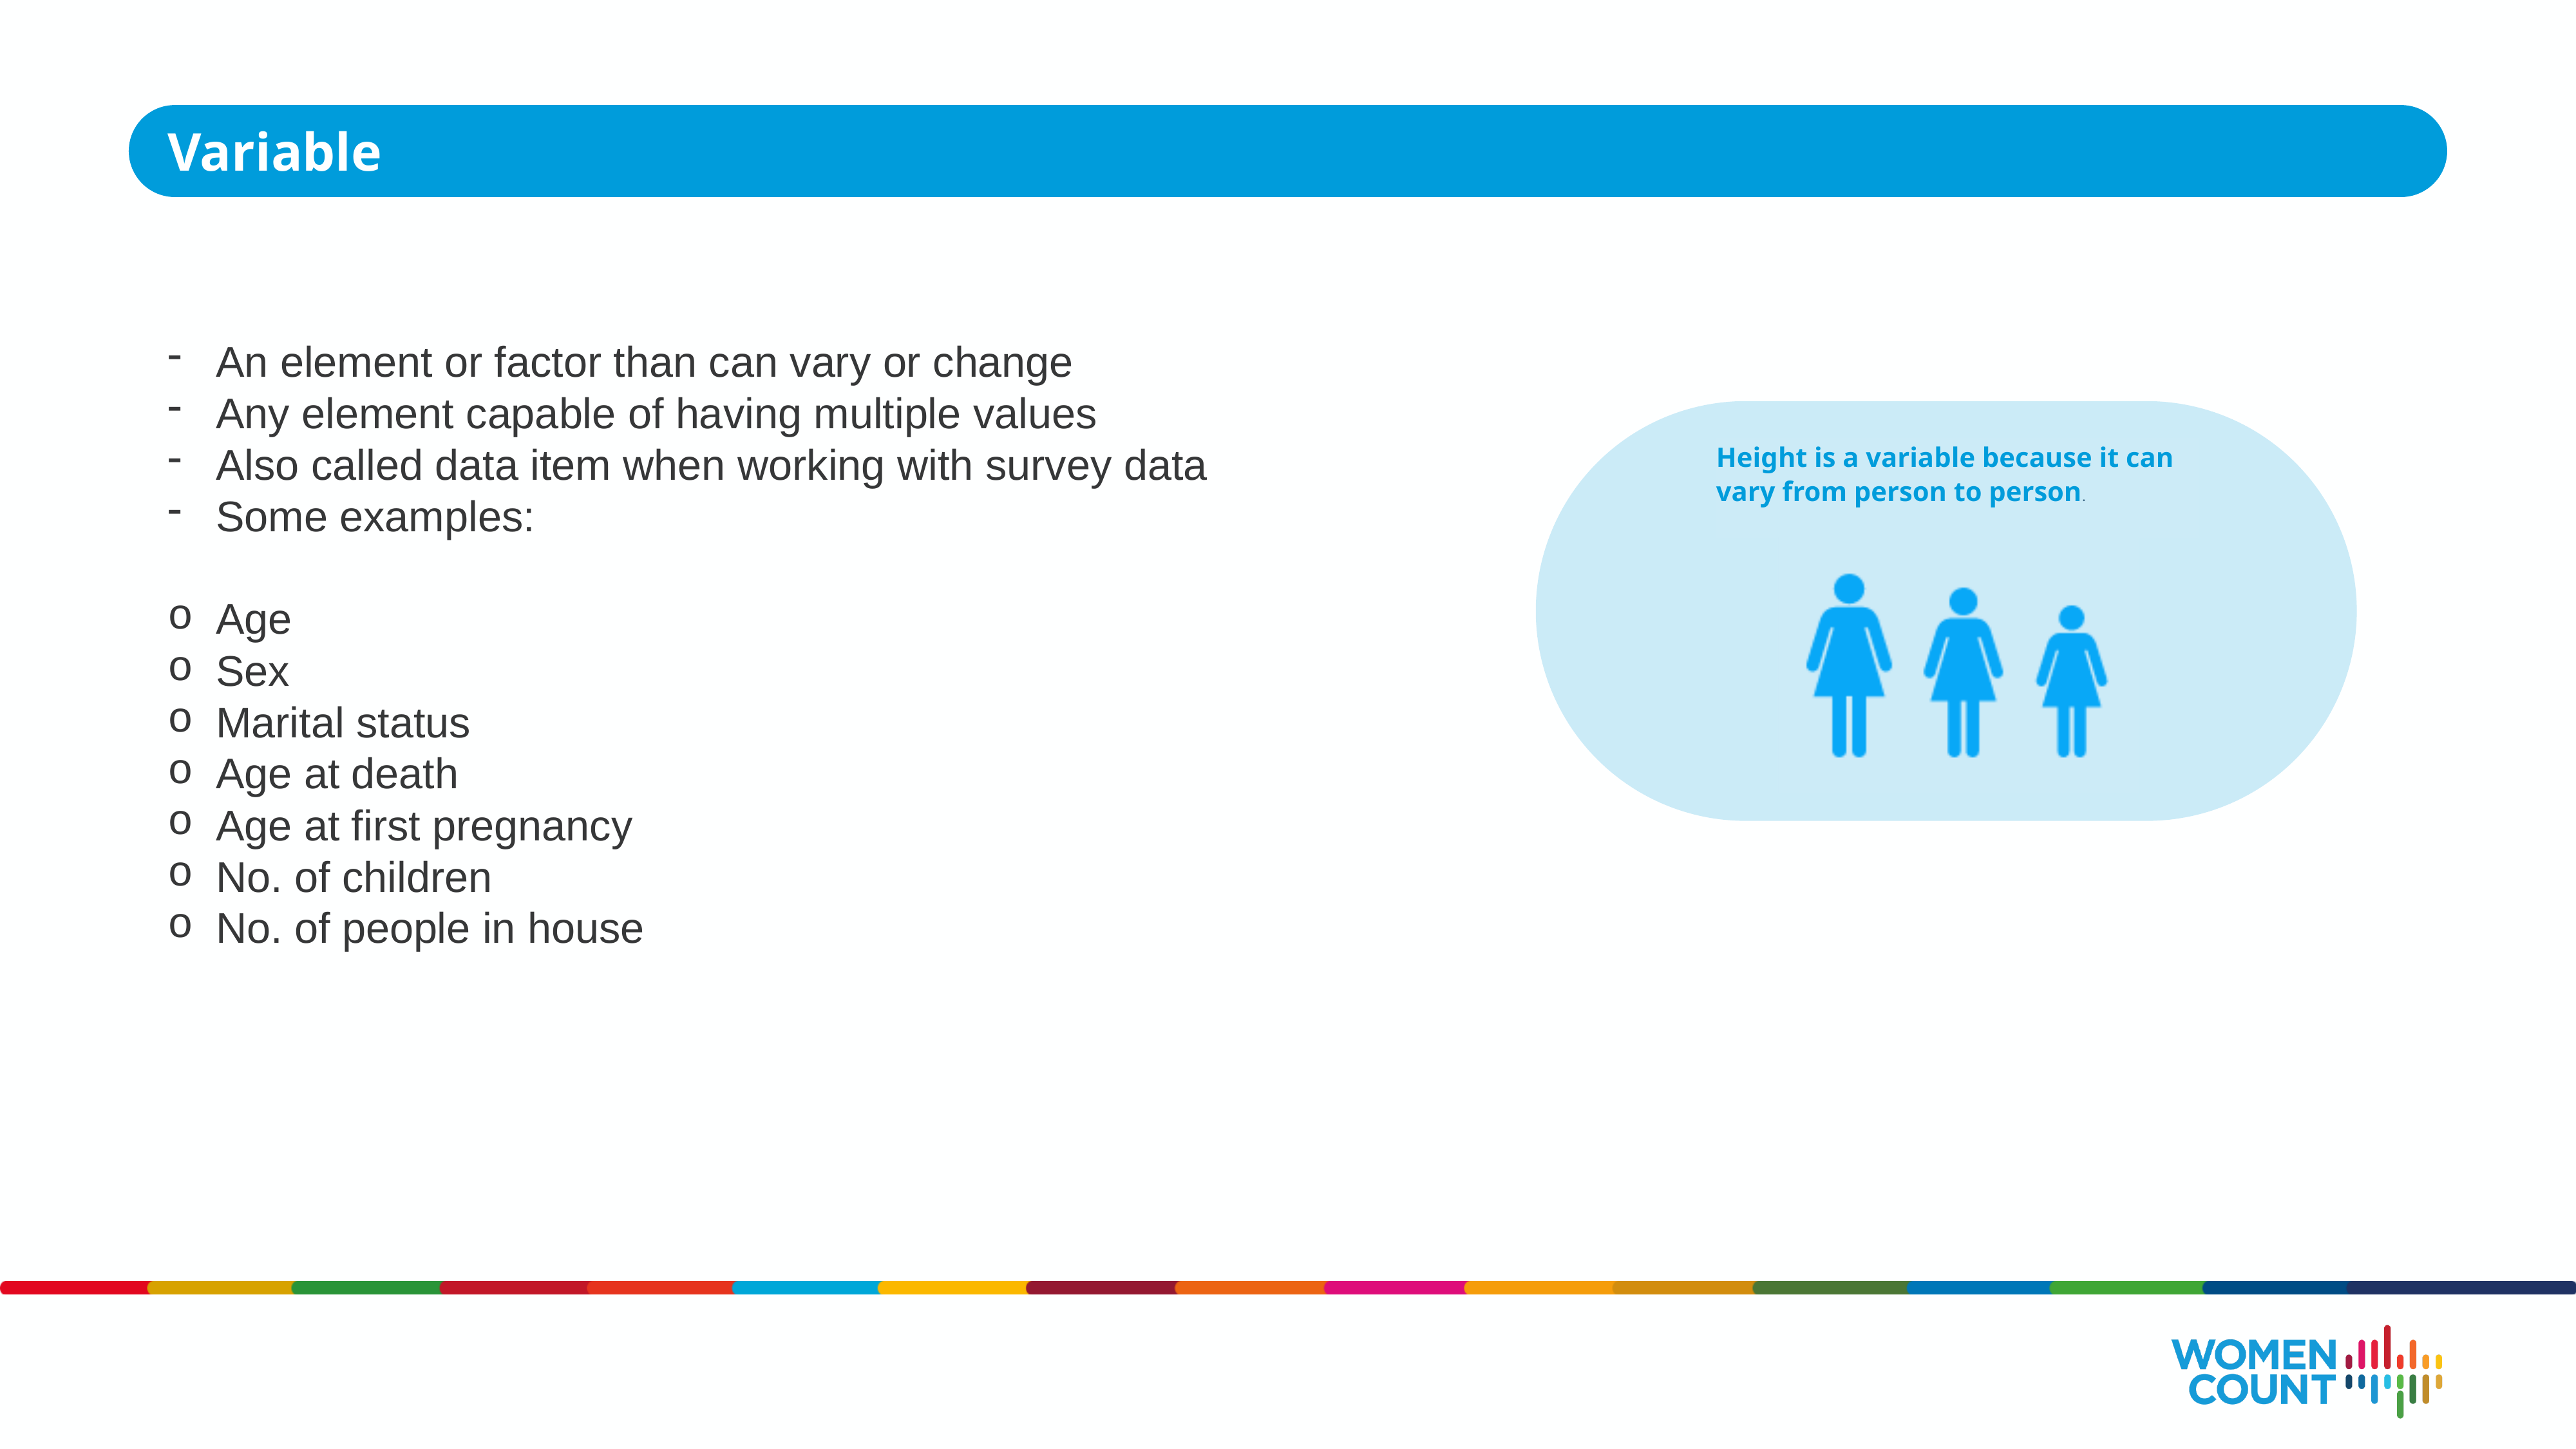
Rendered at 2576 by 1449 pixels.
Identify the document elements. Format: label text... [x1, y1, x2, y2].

list Variable [167, 119, 2411, 182]
list An element or factor than can vary or change Any element capable of having multiple values Also called data item when working with survey data Some examples: Age Sex Marital status Age at death Age at first pregnancy No. of children No. of people in house [167, 334, 2411, 1004]
text_box [1534, 399, 2358, 822]
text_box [1716, 437, 2200, 794]
